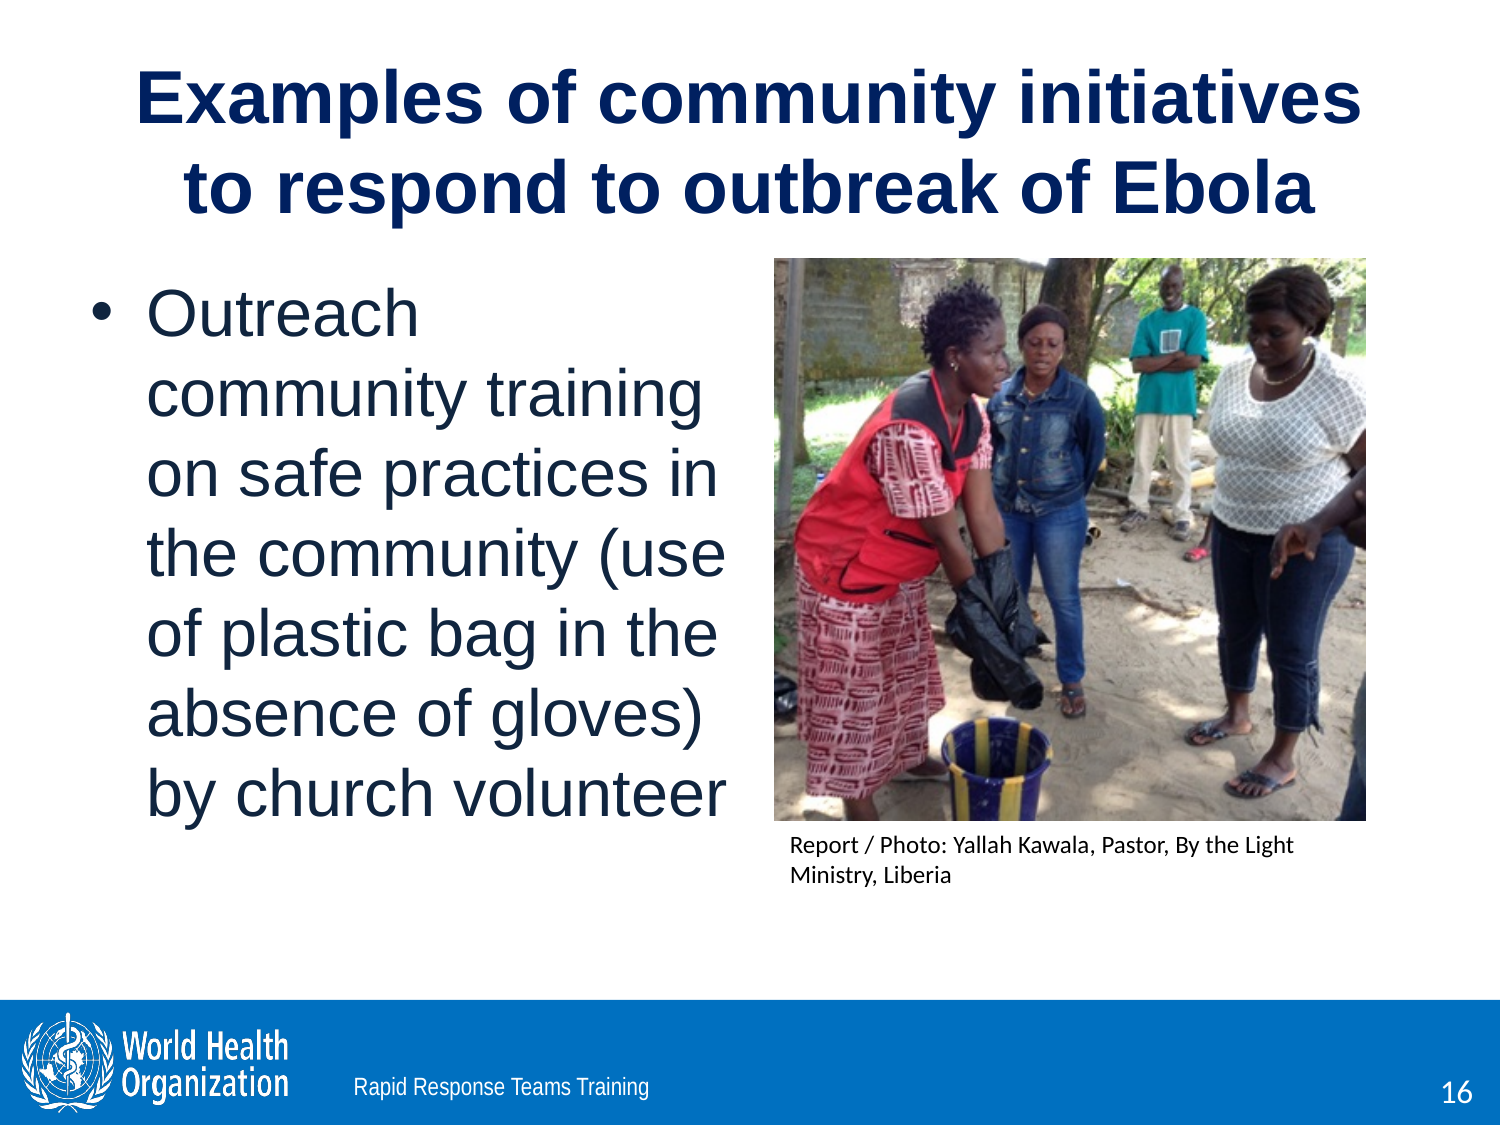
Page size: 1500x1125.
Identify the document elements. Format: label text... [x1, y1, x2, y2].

text_box Report / Photo: Yallah Kawala, Pastor, By the Light Ministry, Liberia [774, 829, 1353, 896]
picture [21, 1012, 288, 1113]
title Examples of community initiatives to respond to outbreak of Ebola [75, 45, 1425, 233]
picture [774, 258, 1367, 822]
list Outreach community training on safe practices in the community (use of plastic bag in the absence of gloves) by church volunteer [75, 262, 775, 1005]
